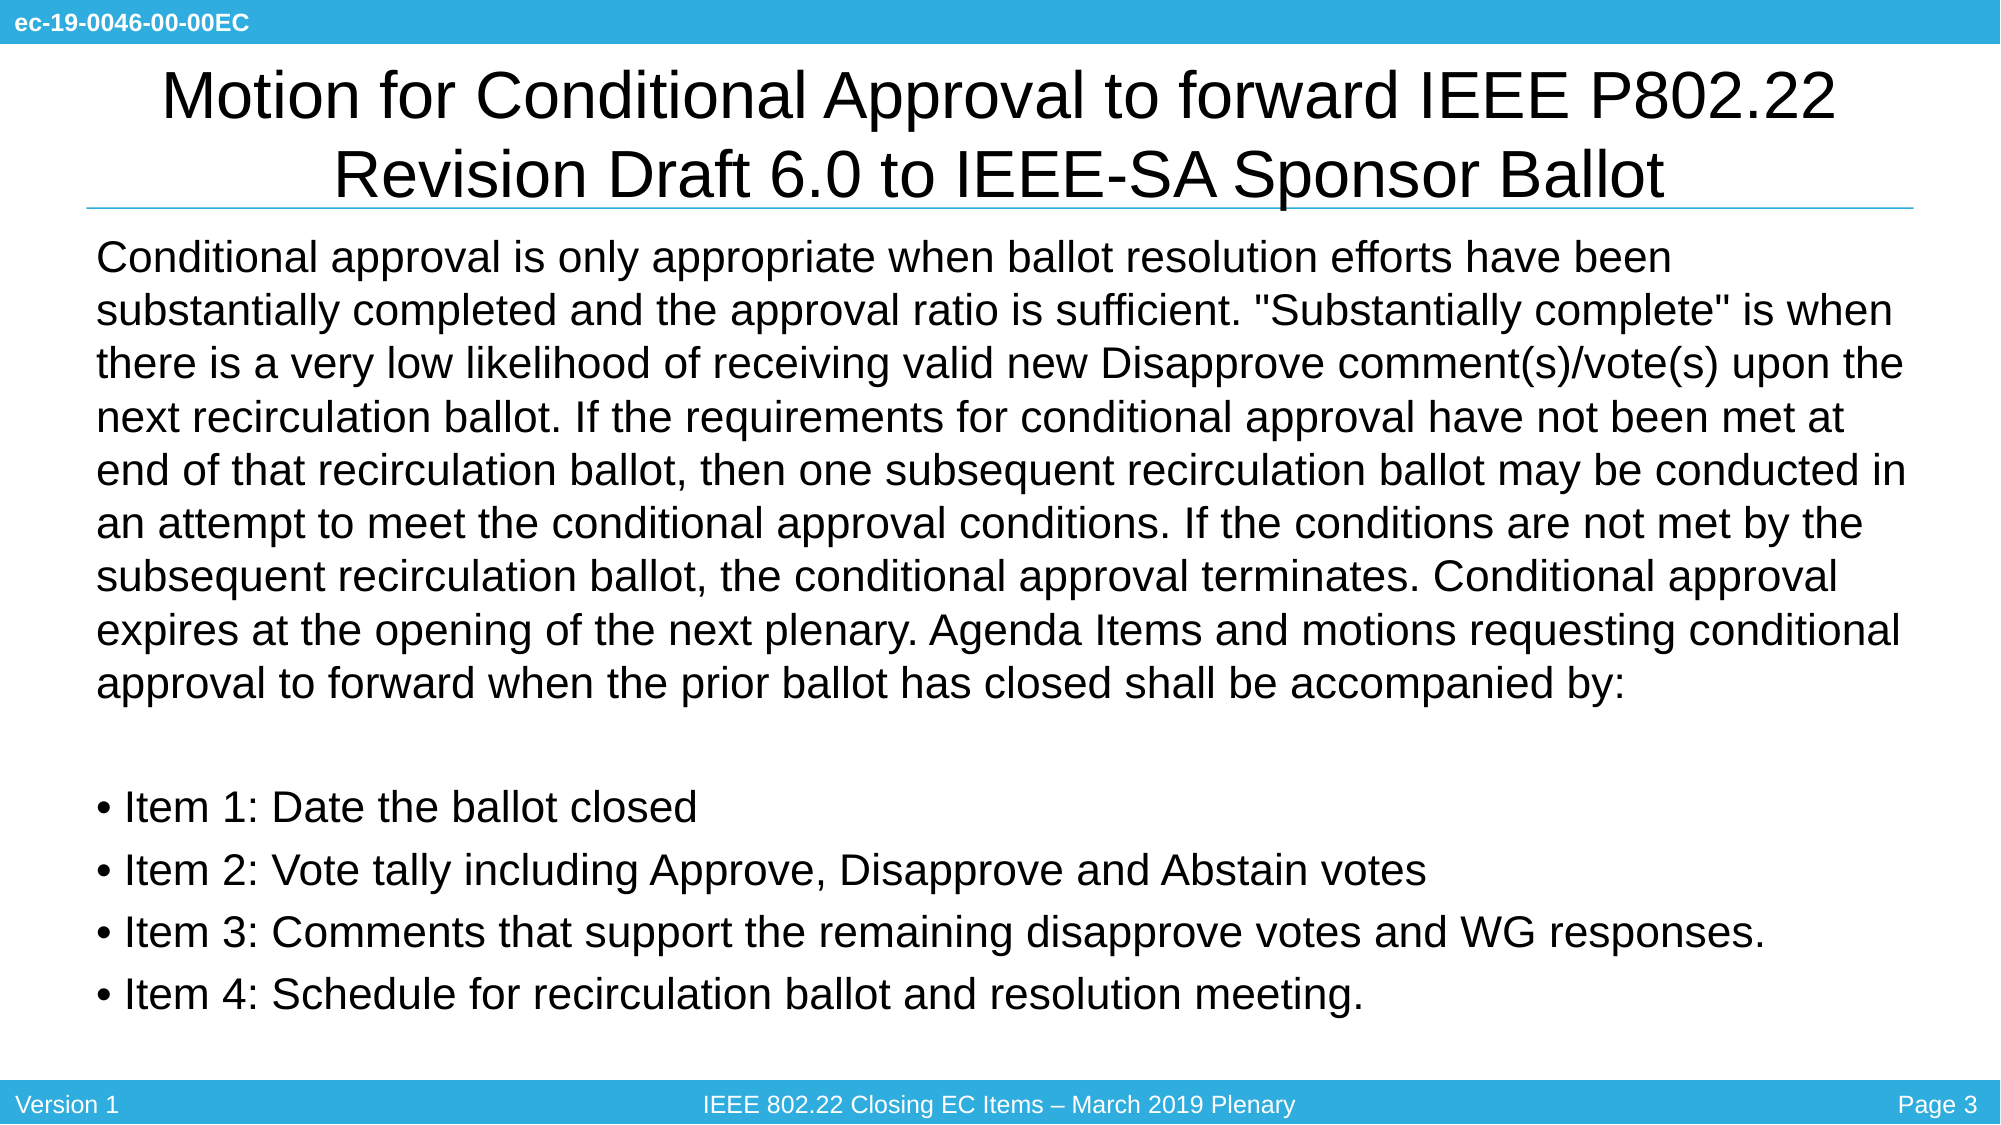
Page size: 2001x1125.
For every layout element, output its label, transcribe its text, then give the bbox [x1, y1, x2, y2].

title Motion for Conditional Approval to forward IEEE P802.22 Revision Draft 6.0 to IEEE-SA Sponsor Ballot [70, 66, 1930, 197]
list Conditional approval is only appropriate when ballot resolution efforts have been substantially completed and the approval ratio is sufficient. "Substantially complete" is when there is a very low likelihood of receiving valid new Disapprove comment(s)/vote(s) upon the next recirculation ballot. If the requirements for conditional approval have not been met at end of that recirculation ballot, then one subsequent recirculation ballot may be conducted in an attempt to meet the conditional approval conditions. If the conditions are not met by the subsequent recirculation ballot, the conditional approval terminates. Conditional approval expires at the opening of the next plenary. Agenda Items and motions requesting conditional approval to forward when the prior ballot has closed shall be accompanied by: • Item 1: Date the ballot closed • Item 2: Vote tally including Approve, Disapprove and Abstain votes • Item 3: Comments that support the remaining disapprove votes and WG responses. • Item 4: Schedule for recirculation ballot and resolution meeting. [39, 220, 1930, 1059]
